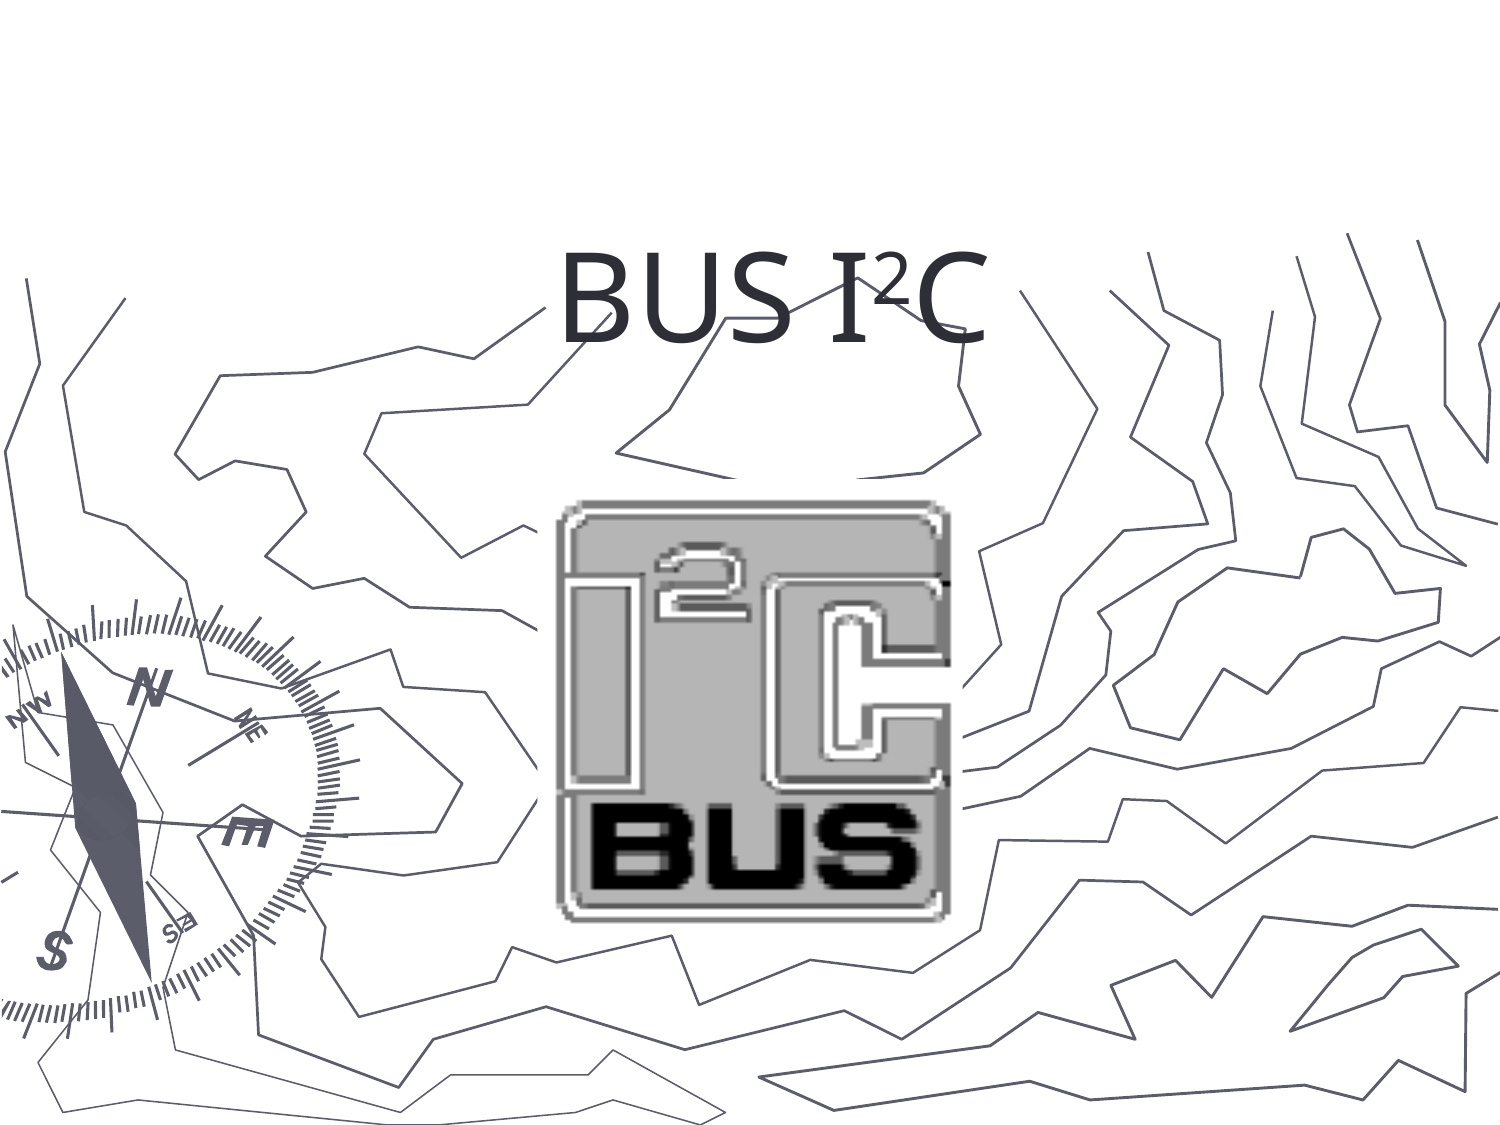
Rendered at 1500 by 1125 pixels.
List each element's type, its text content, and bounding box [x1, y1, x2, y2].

title BUS I2C [135, 89, 1411, 376]
subtitle [966, 637, 1276, 926]
picture [537, 479, 963, 929]
subtitle [224, 637, 532, 926]
